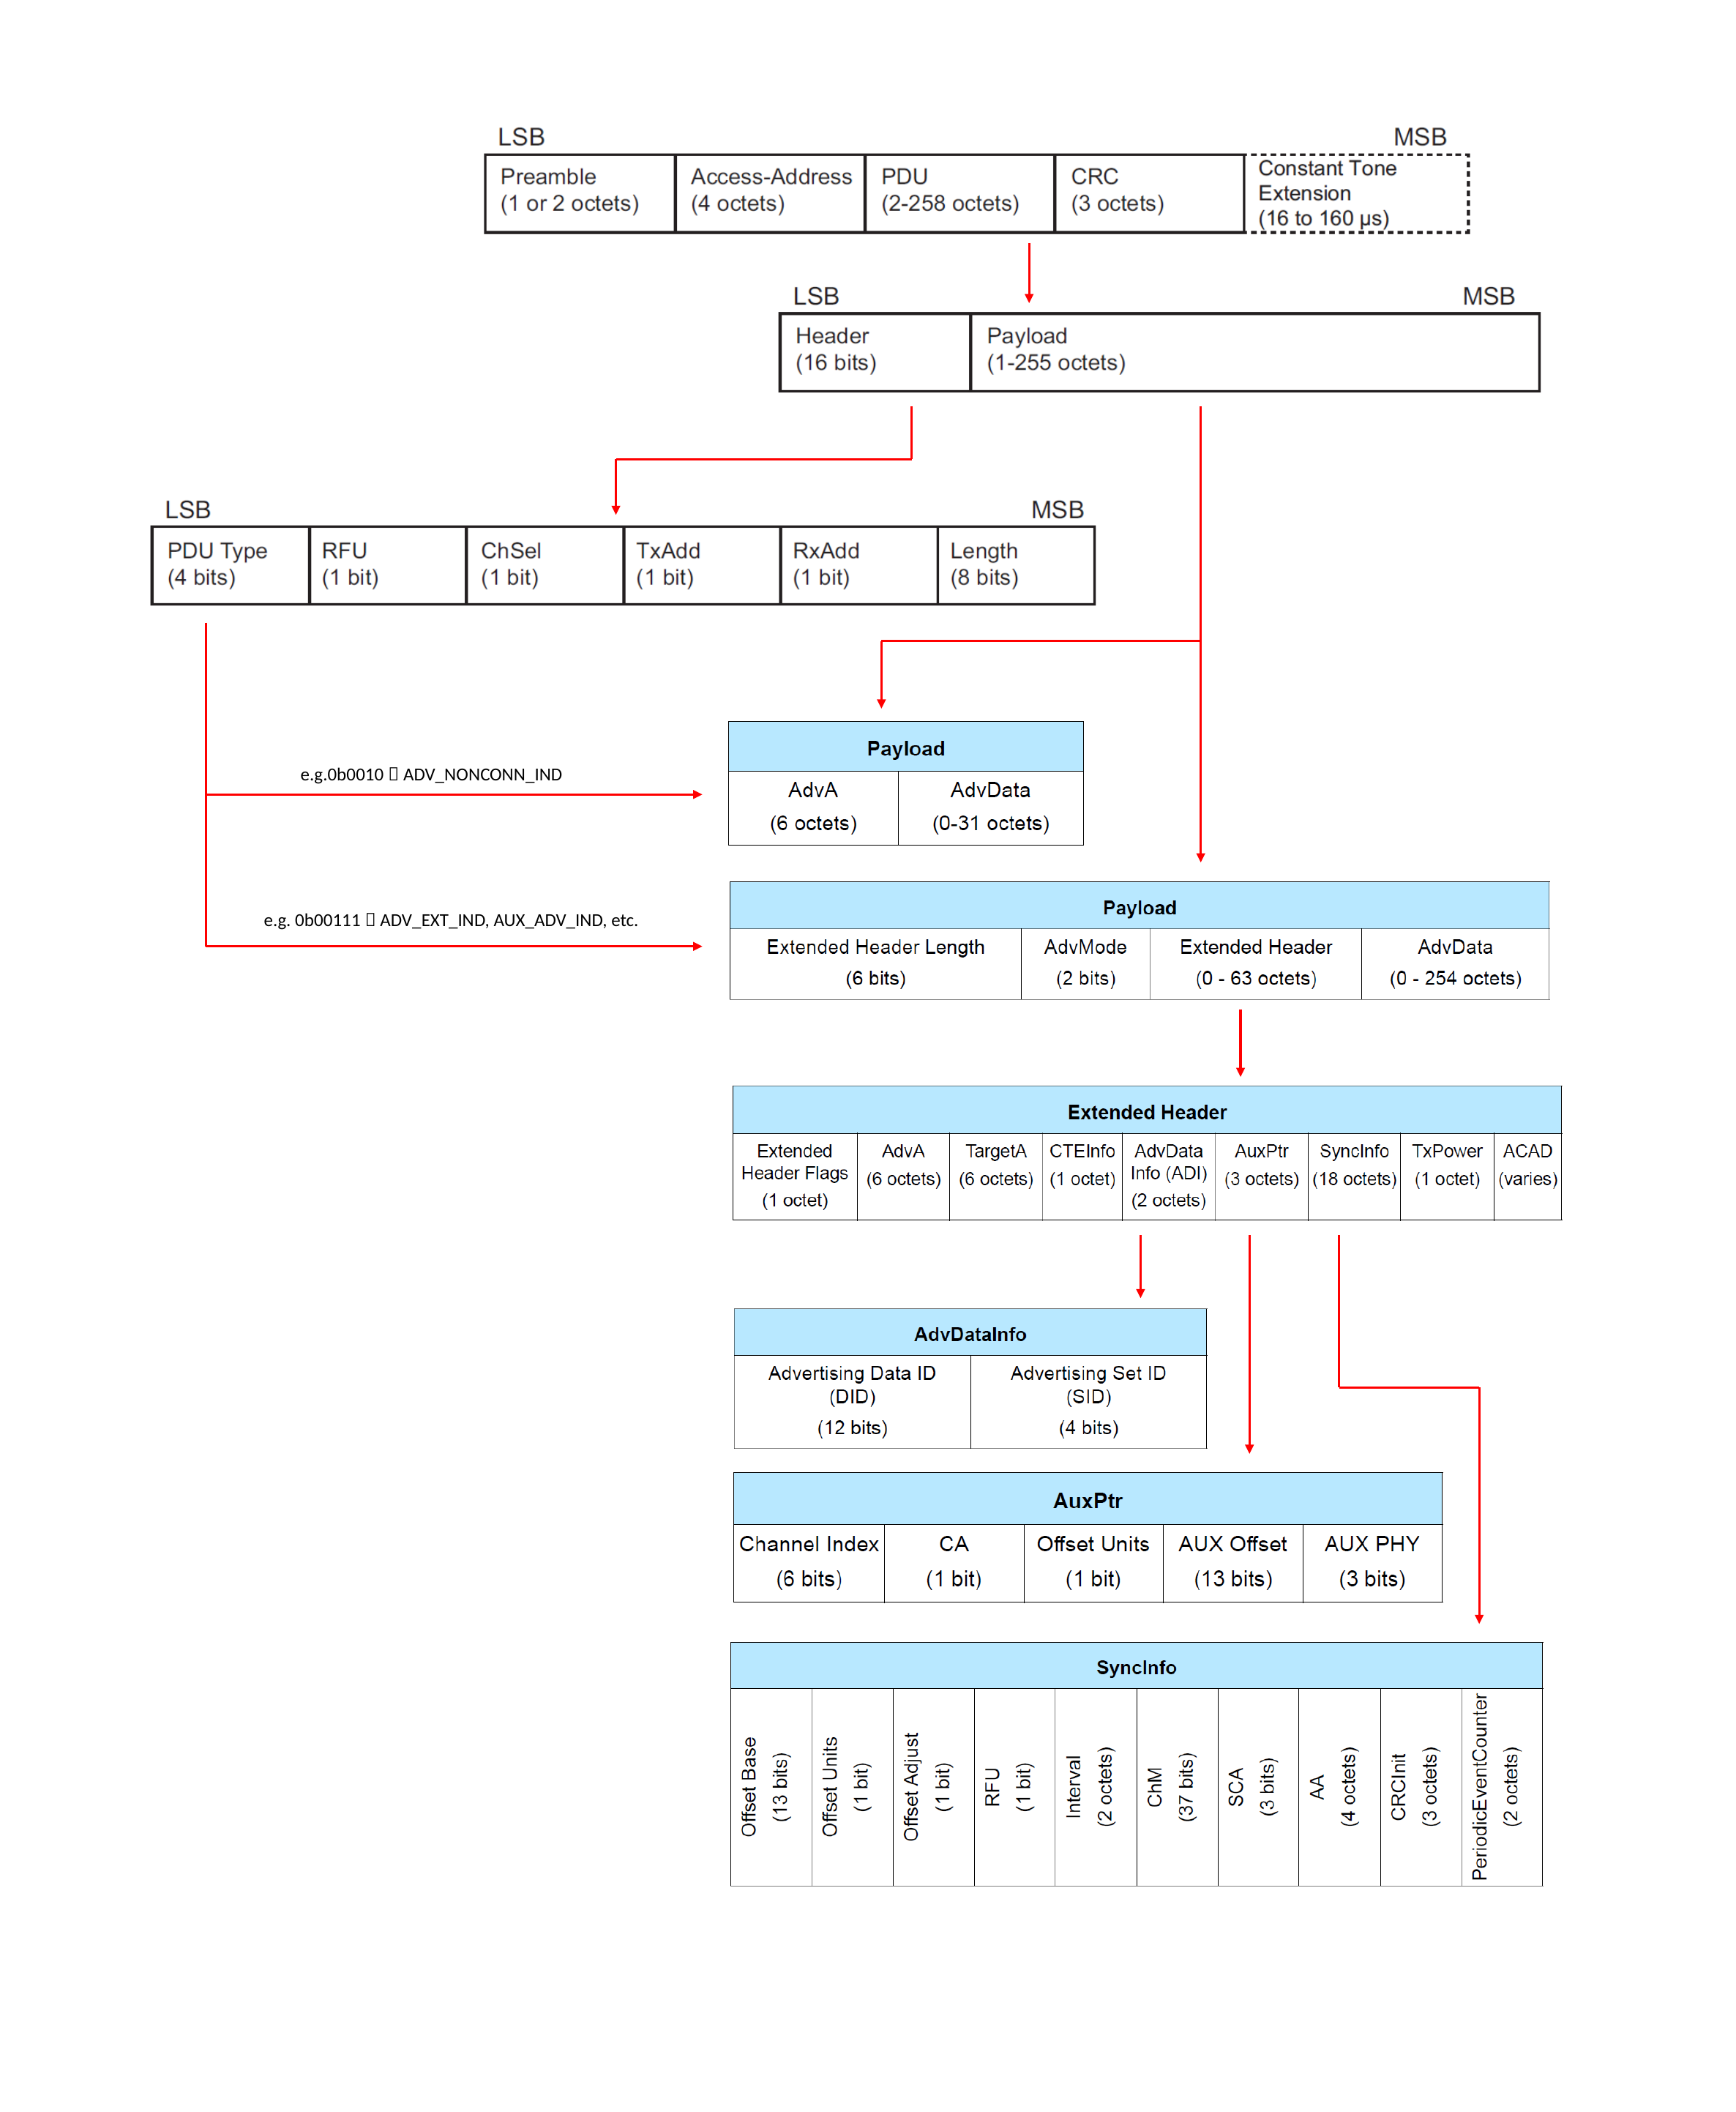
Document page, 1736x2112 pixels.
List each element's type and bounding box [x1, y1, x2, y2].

text_box [146, 108, 1566, 1891]
